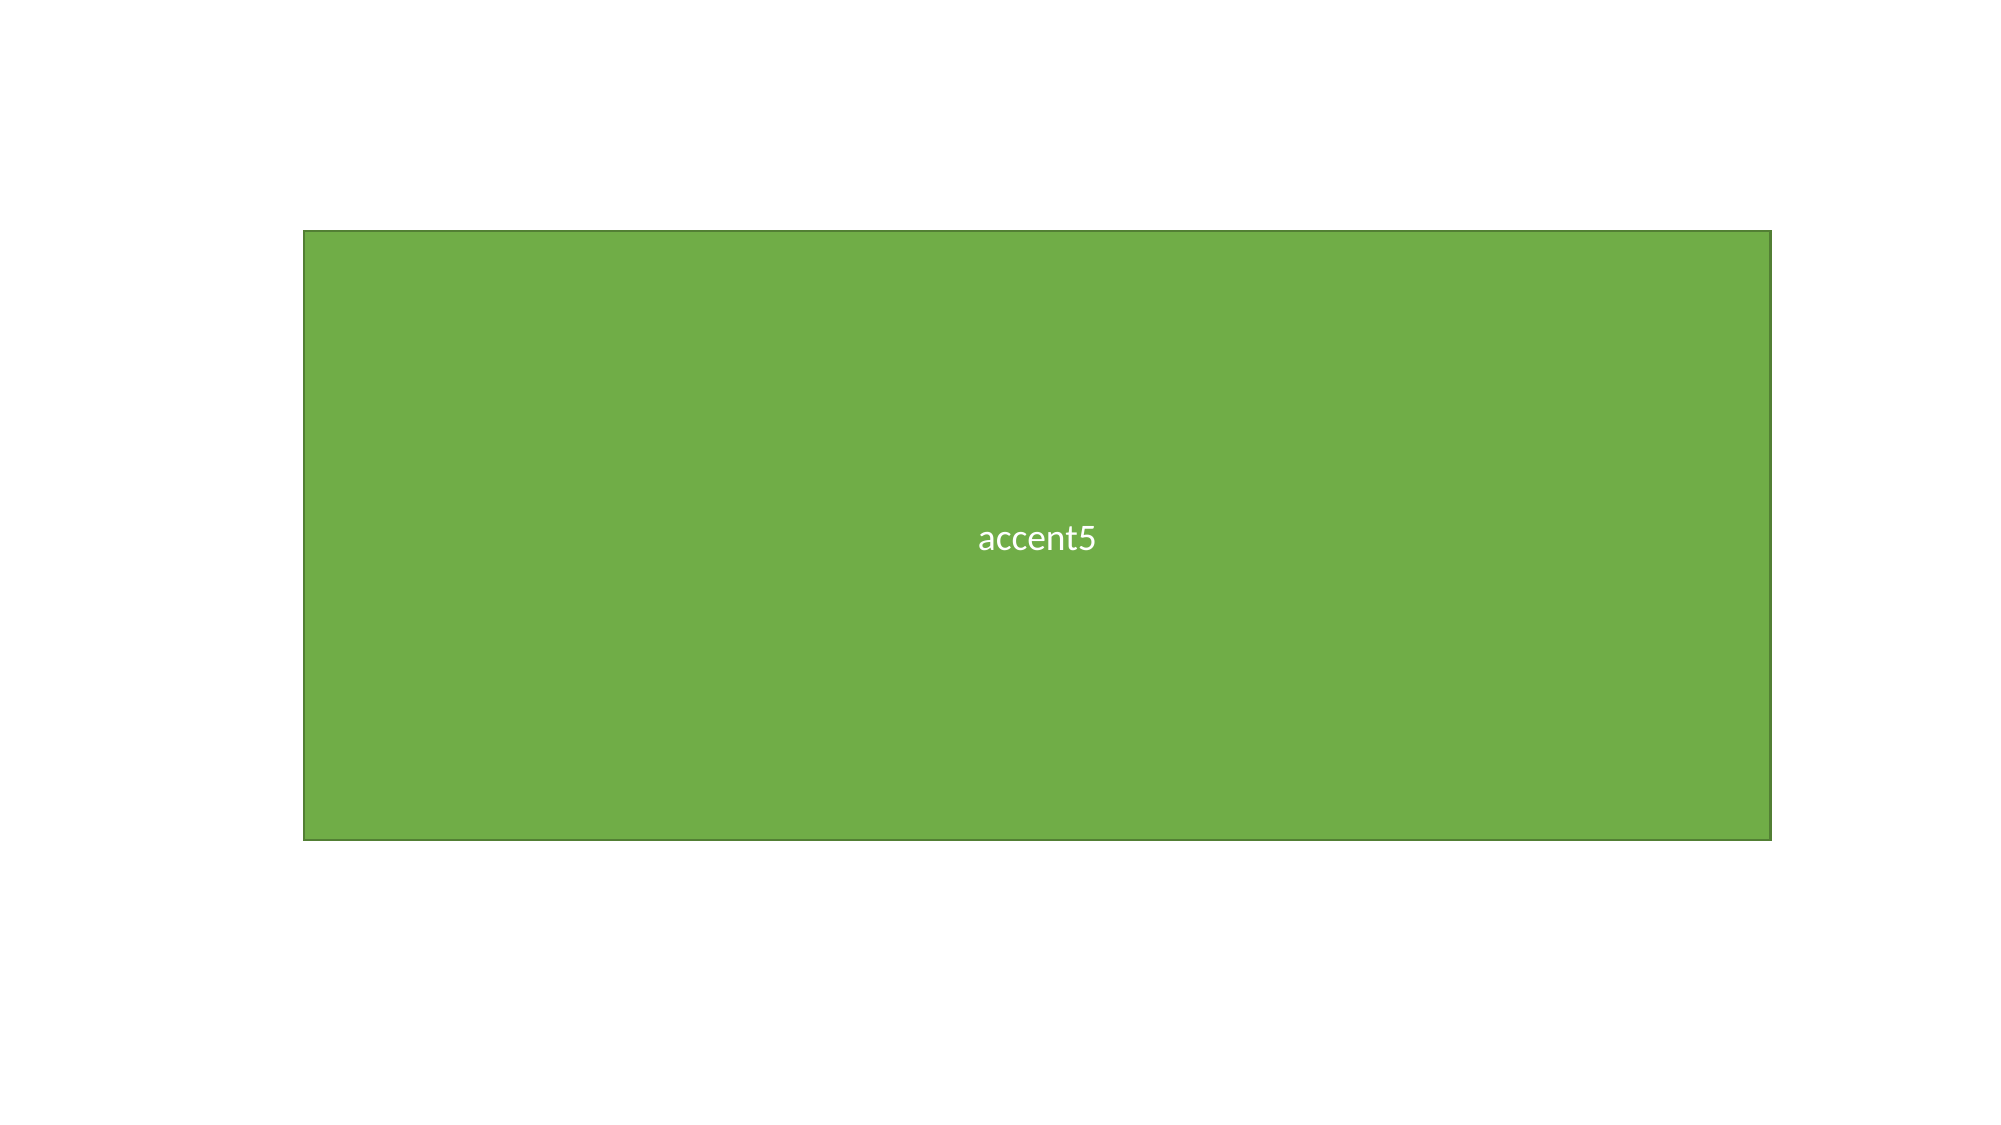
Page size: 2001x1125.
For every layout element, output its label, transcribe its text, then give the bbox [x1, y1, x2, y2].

text_box accent5 [303, 230, 1772, 841]
